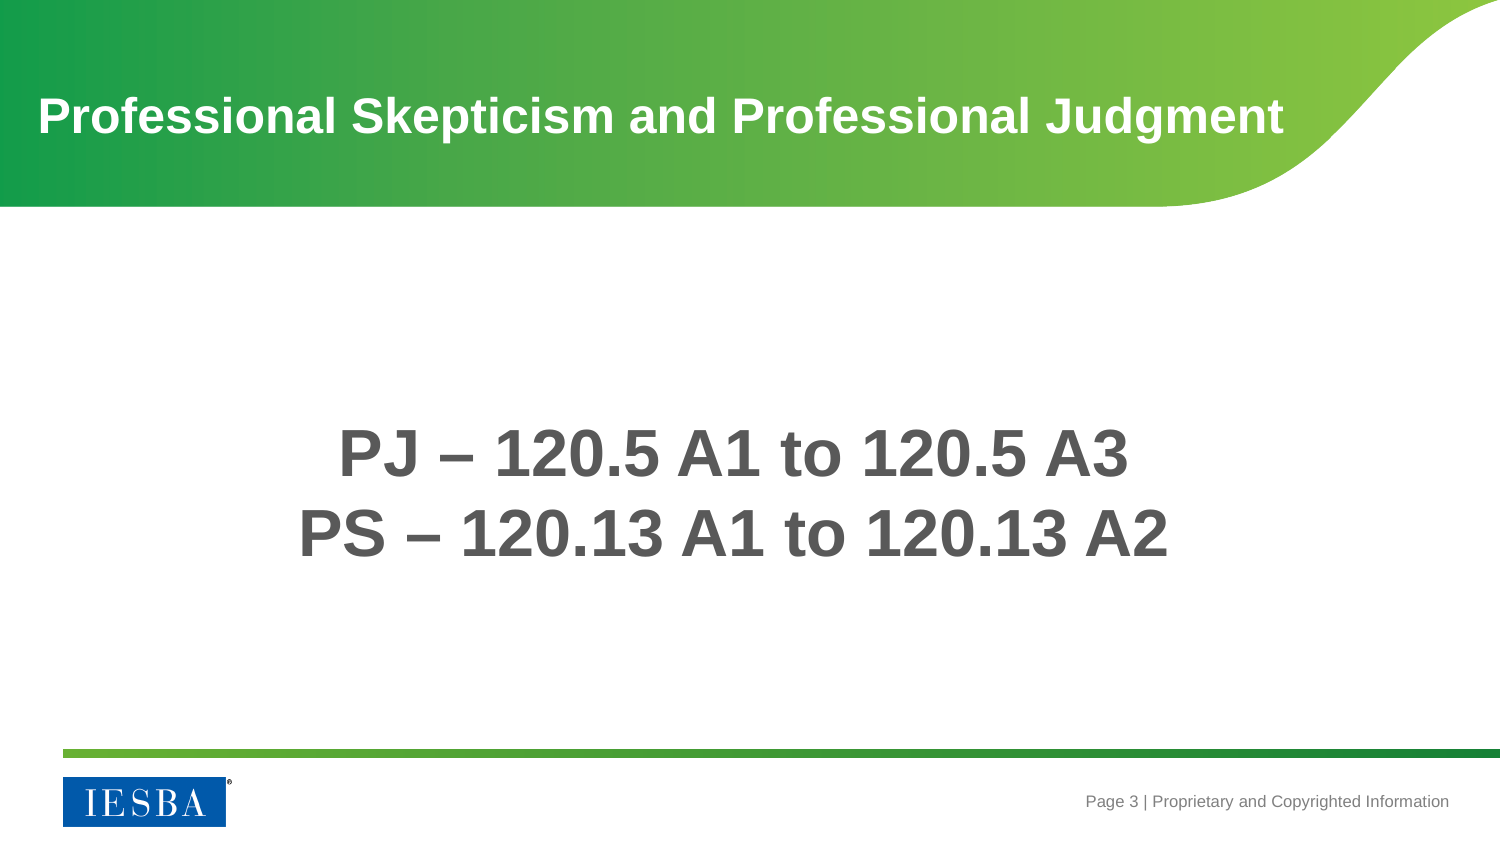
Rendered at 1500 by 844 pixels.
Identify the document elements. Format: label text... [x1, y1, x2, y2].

title Professional Skepticism and Professional Judgment [37, 84, 1313, 143]
picture [63, 777, 232, 827]
picture [0, 0, 1500, 207]
list PJ – 120.5 A1 to 120.5 A3 PS – 120.13 A1 to 120.13 A2 [24, 221, 1463, 735]
